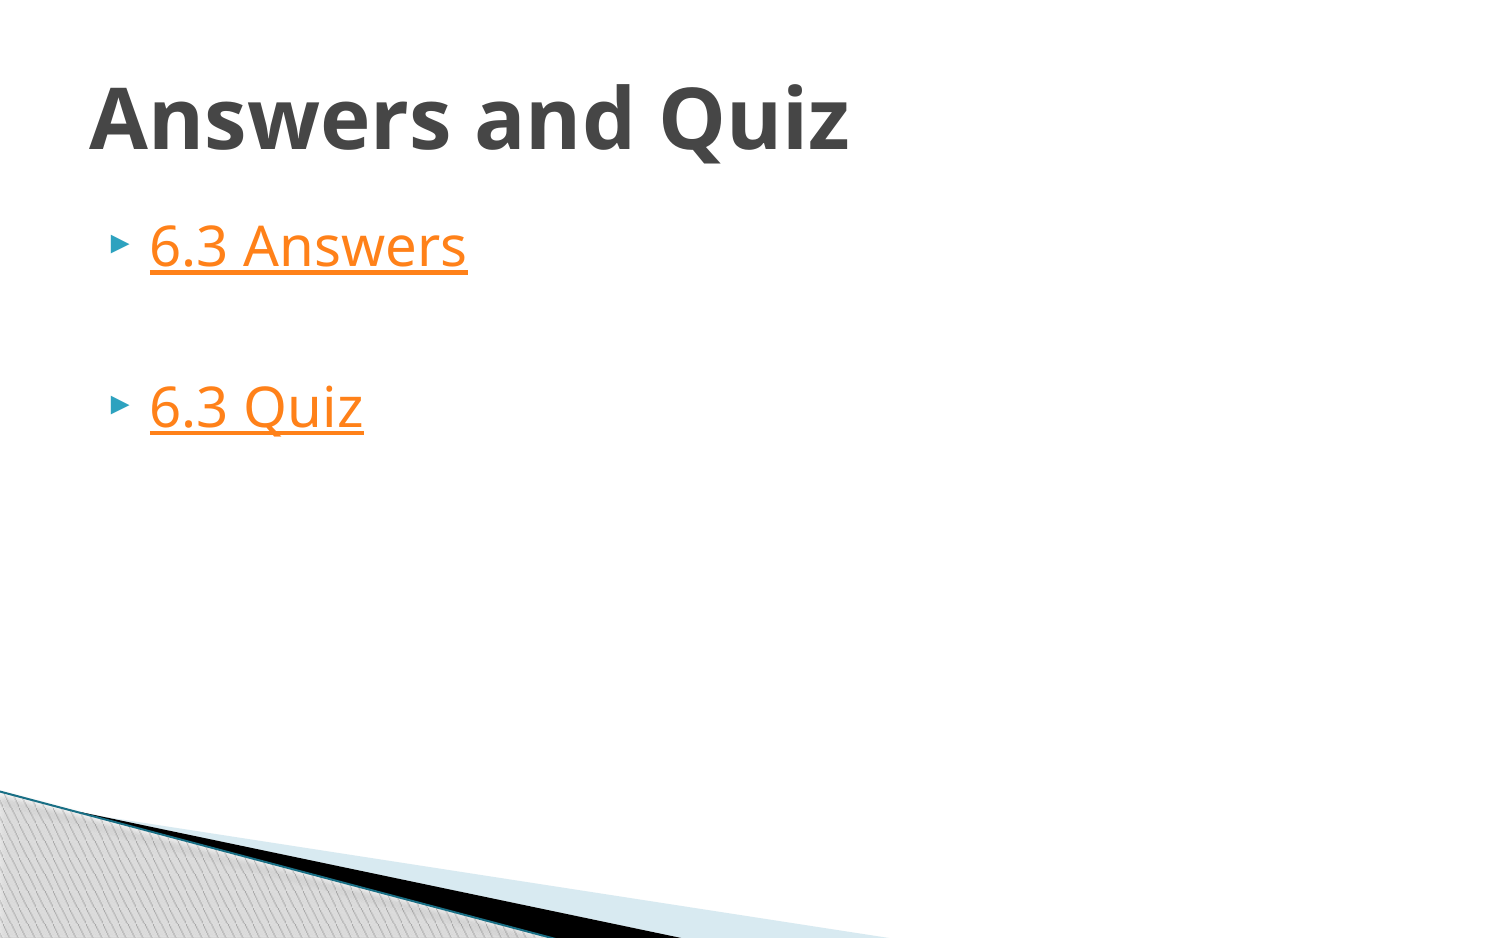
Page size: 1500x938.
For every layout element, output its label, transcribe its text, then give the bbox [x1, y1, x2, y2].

title Answers and Quiz [75, 37, 1425, 194]
list 6.3 Answers 6.3 Quiz [75, 202, 1425, 822]
